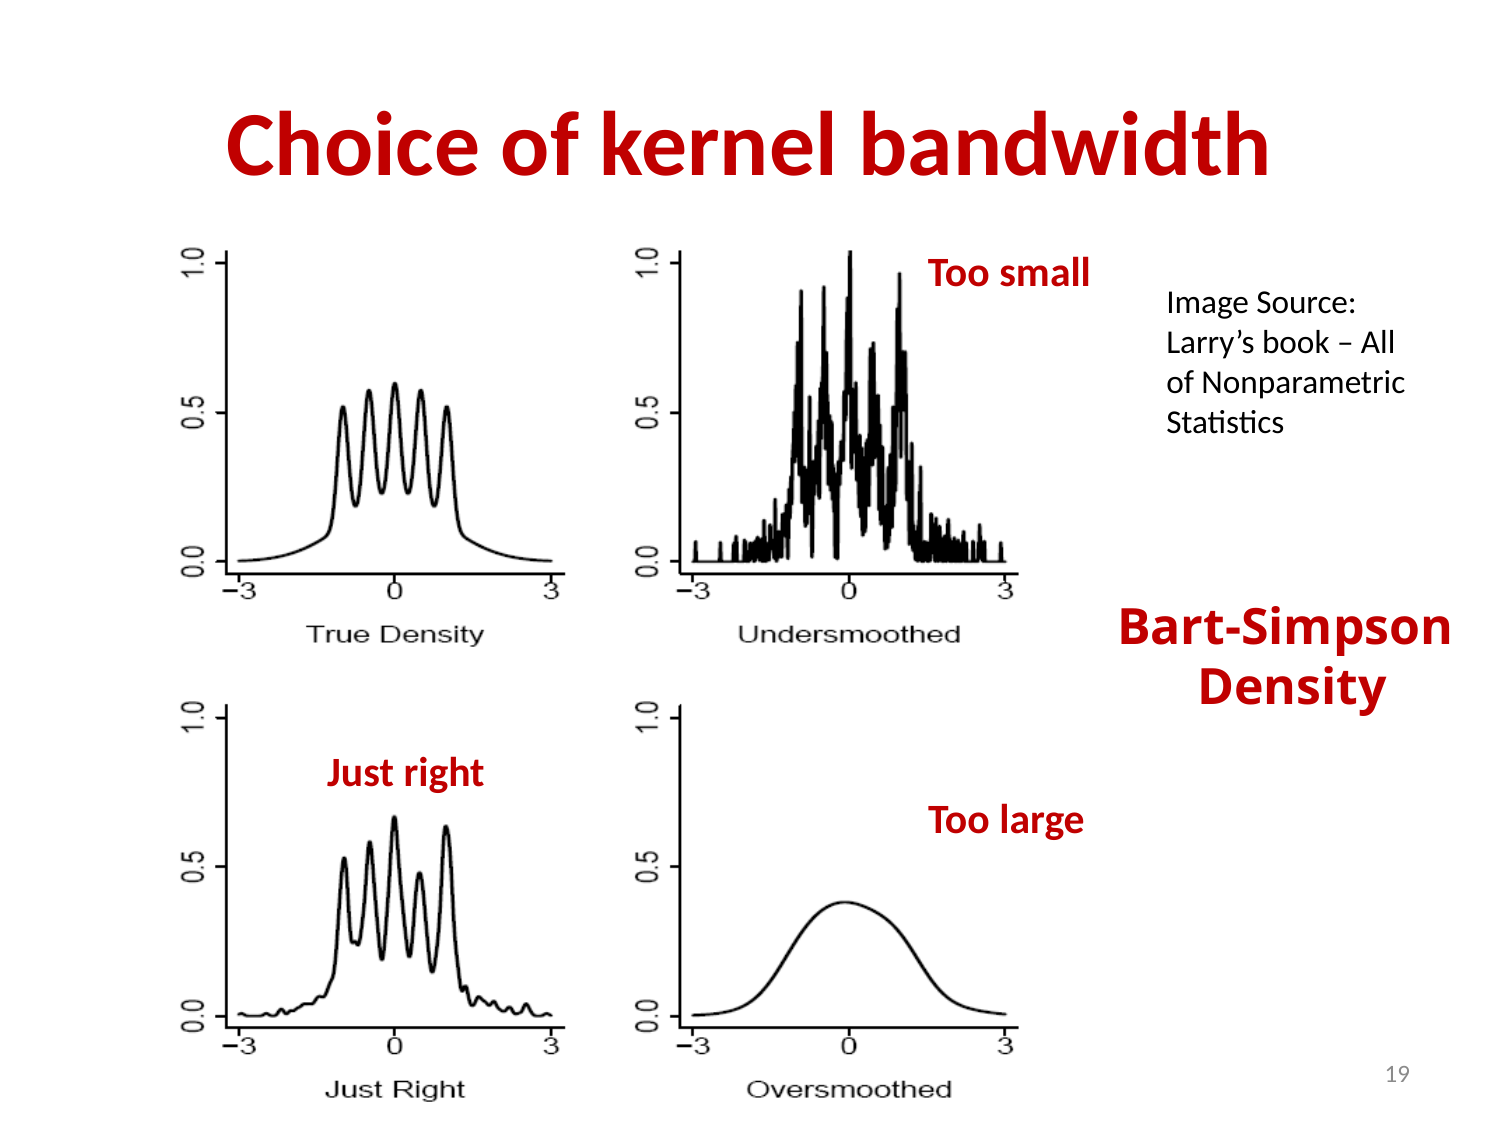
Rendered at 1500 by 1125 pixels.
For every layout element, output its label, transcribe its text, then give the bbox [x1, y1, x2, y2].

slide_number 19 [1074, 1042, 1425, 1103]
text_box Bart-Simpson Density [1102, 587, 1482, 723]
picture [137, 224, 1044, 1117]
text_box Image Source: Larry’s book – All of Nonparametric Statistics [1151, 273, 1421, 448]
text_box Too small [1048, 237, 1107, 303]
text_box Too large [1048, 784, 1100, 850]
title Choice of kernel bandwidth [75, 45, 1425, 233]
